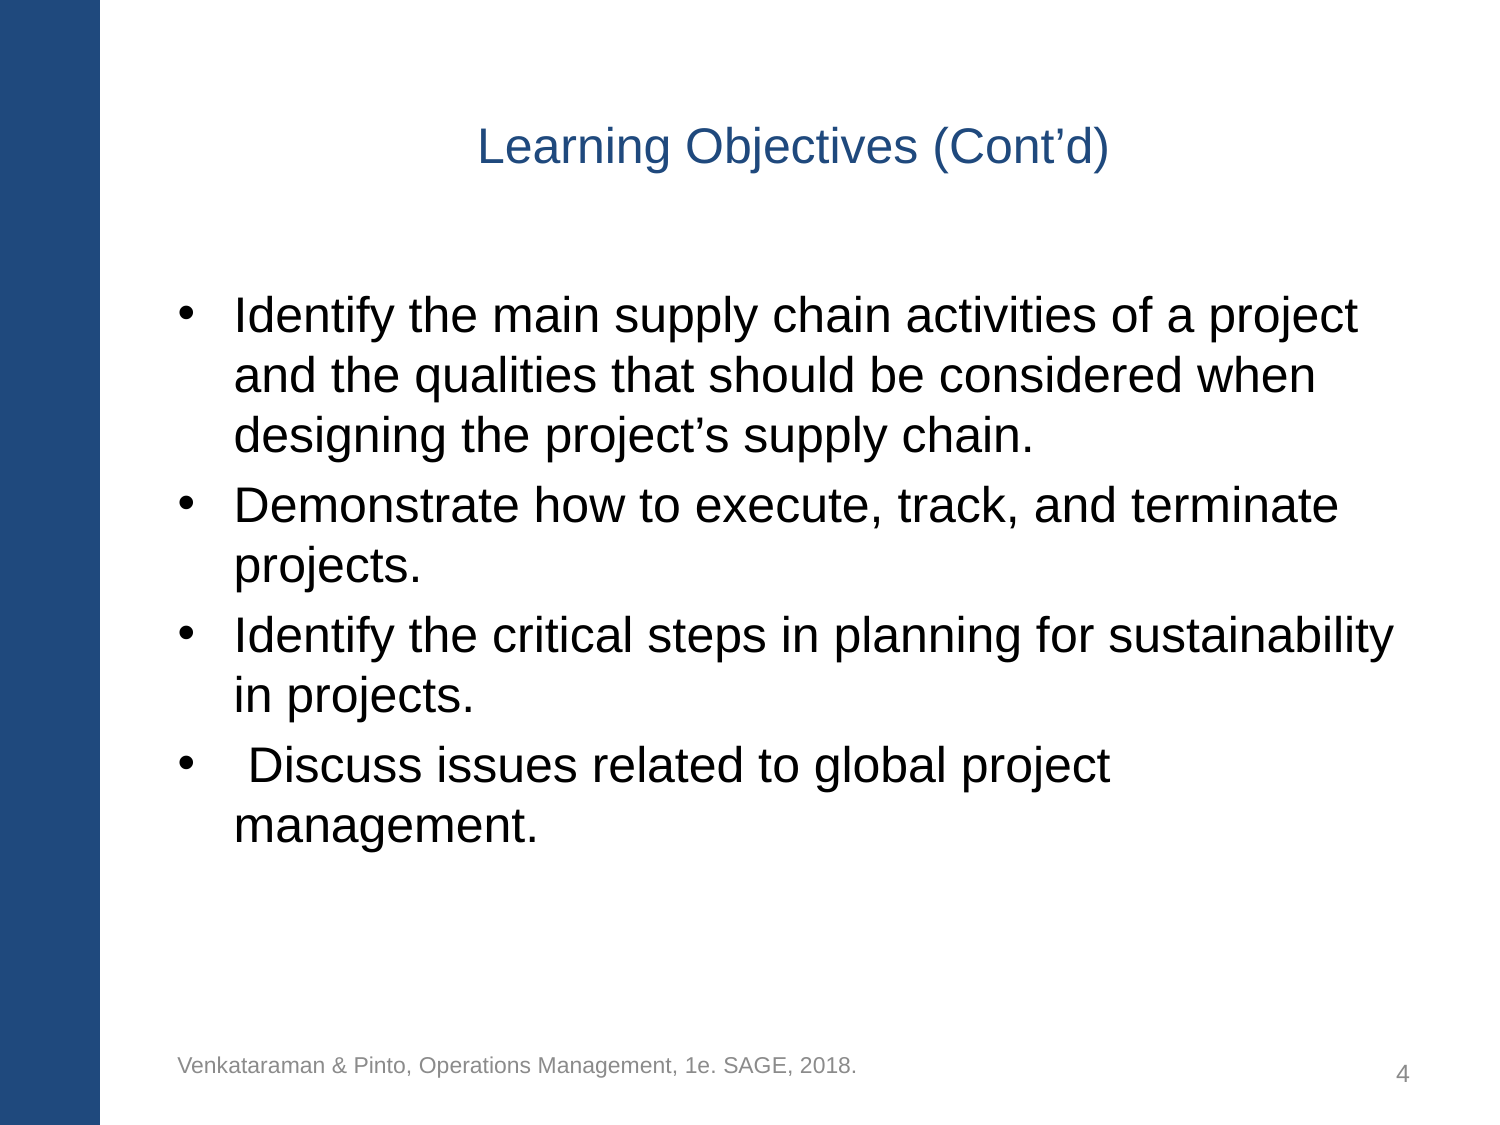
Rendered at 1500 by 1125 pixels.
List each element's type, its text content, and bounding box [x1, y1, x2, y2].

slide_number 4 [1350, 1042, 1425, 1103]
footer Venkataraman & Pinto, Operations Management, 1e. SAGE, 2018. [162, 1042, 1313, 1103]
title Learning Objectives (Cont’d) [162, 50, 1425, 238]
list Identify the main supply chain activities of a project and the qualities that should be considered when designing the project’s supply chain. Demonstrate how to execute, track, and terminate projects. Identify the critical steps in planning for sustainability in projects. Discuss issues related to global project management. [162, 275, 1425, 1005]
